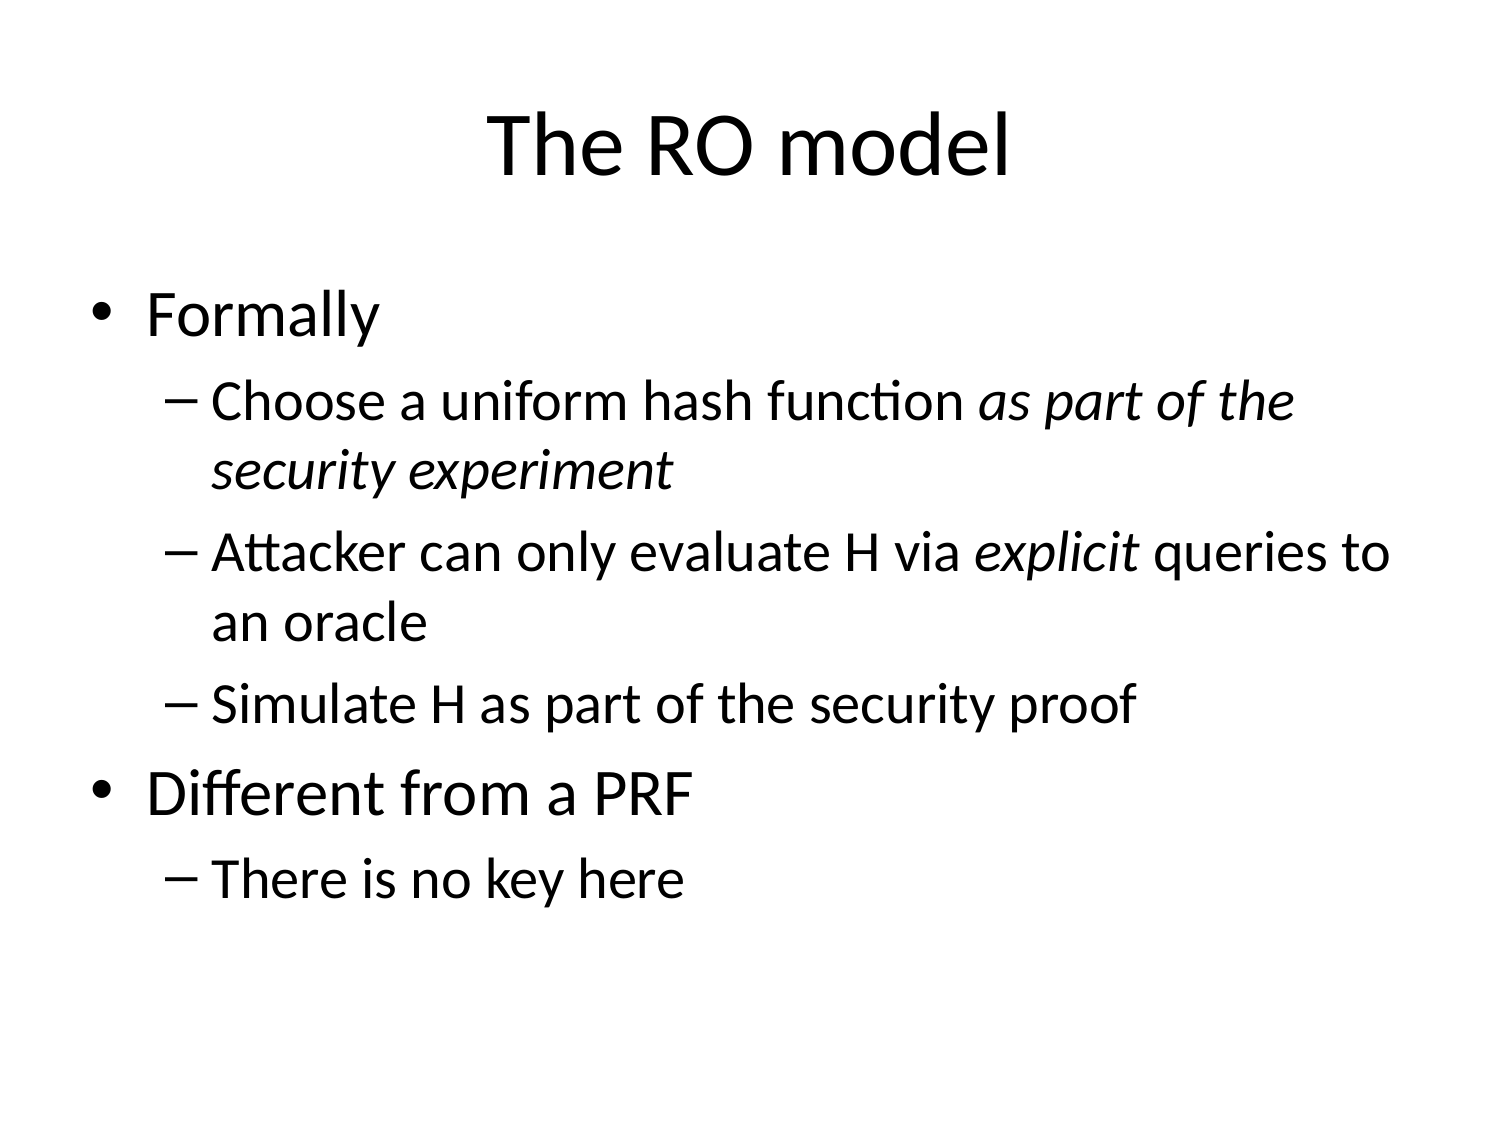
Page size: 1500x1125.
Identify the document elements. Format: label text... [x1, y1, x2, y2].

list Formally Choose a uniform hash function as part of the security experiment Attacker can only evaluate H via explicit queries to an oracle Simulate H as part of the security proof Different from a PRF There is no key here [75, 262, 1425, 1005]
title The RO model [75, 45, 1425, 233]
